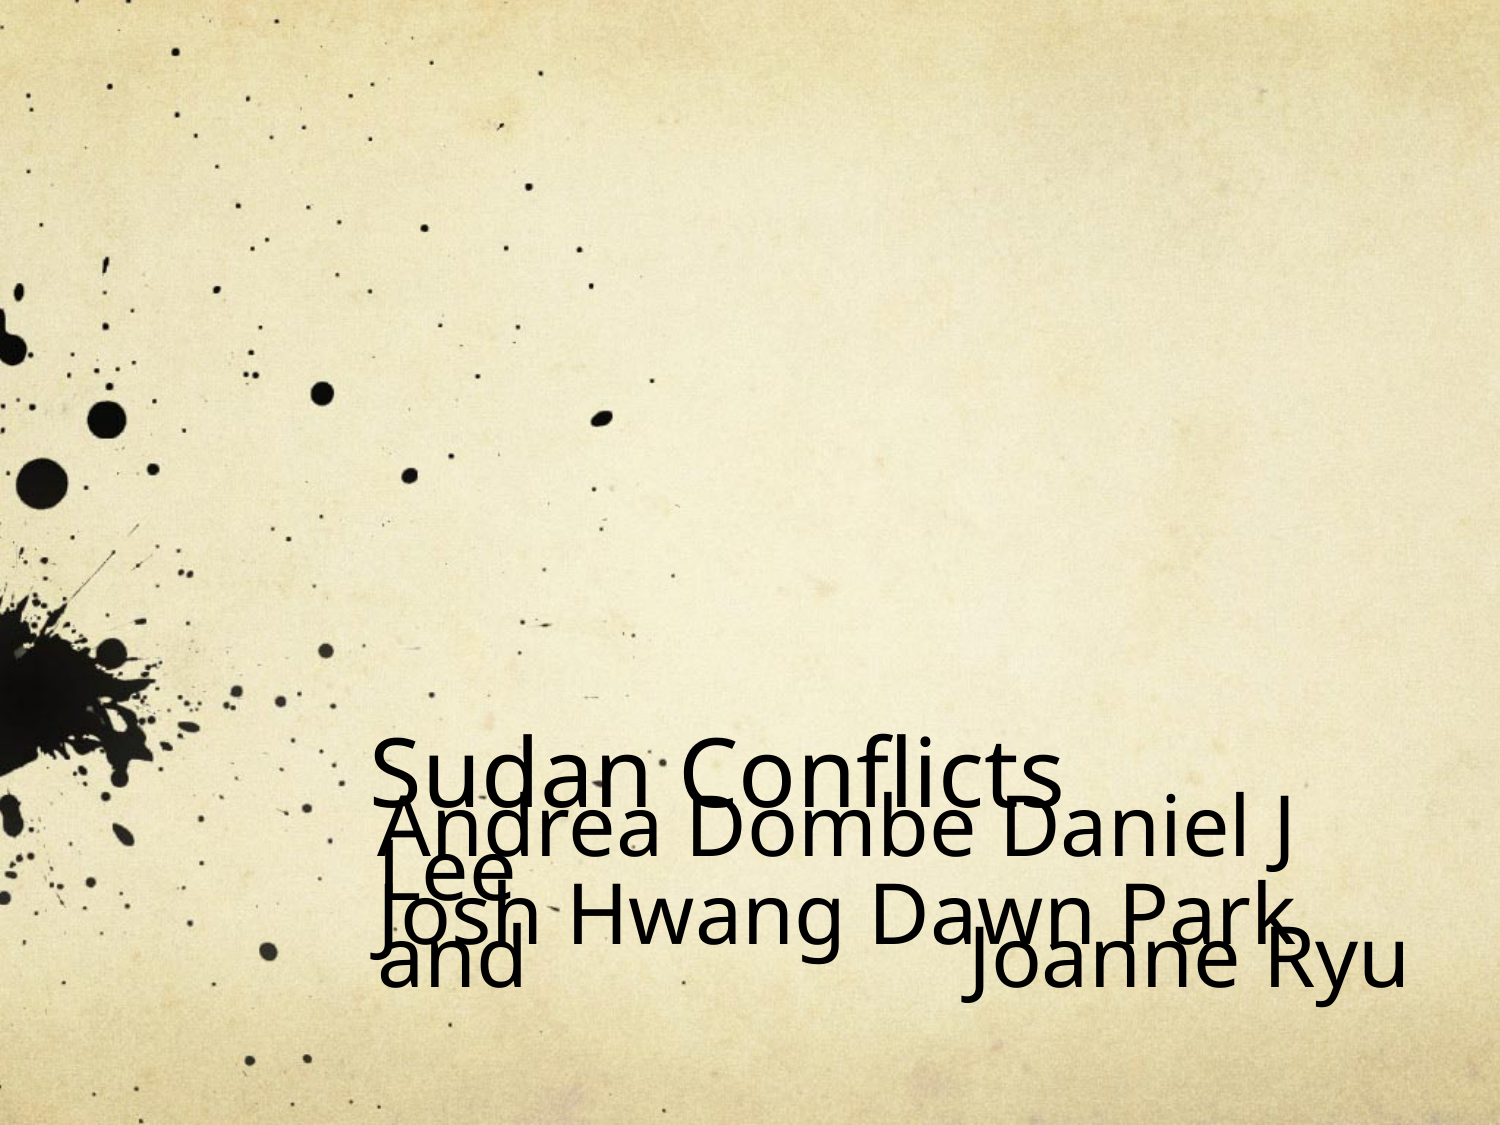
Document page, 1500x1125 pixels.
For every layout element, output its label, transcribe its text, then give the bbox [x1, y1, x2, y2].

subtitle Andrea Dombe Daniel J Lee Josh Hwang Dawn Park and Joanne Ryu [362, 829, 1425, 1023]
title Sudan Conflicts [362, 512, 1425, 827]
picture [0, 0, 1500, 1125]
